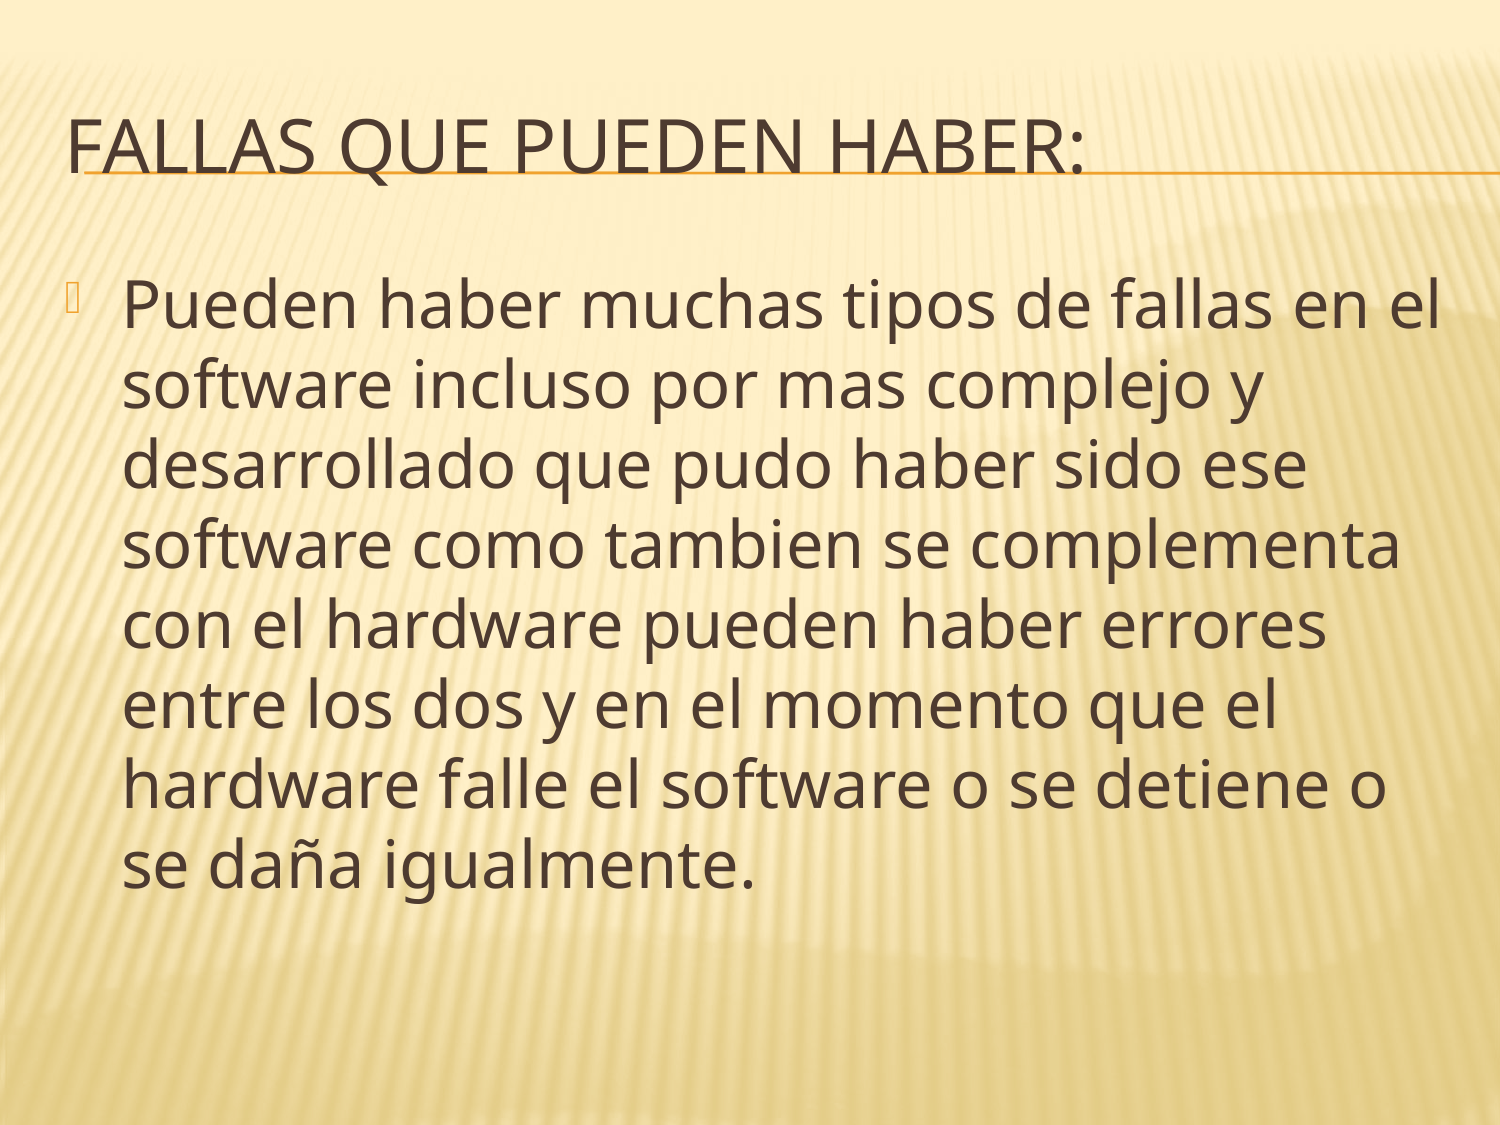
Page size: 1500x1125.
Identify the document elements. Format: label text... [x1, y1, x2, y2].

title Fallas que pueden haber: [50, 75, 1475, 213]
list Pueden haber muchas tipos de fallas en el software incluso por mas complejo y desarrollado que pudo haber sido ese software como tambien se complementa con el hardware pueden haber errores entre los dos y en el momento que el hardware falle el software o se detiene o se daña igualmente. [50, 254, 1475, 998]
